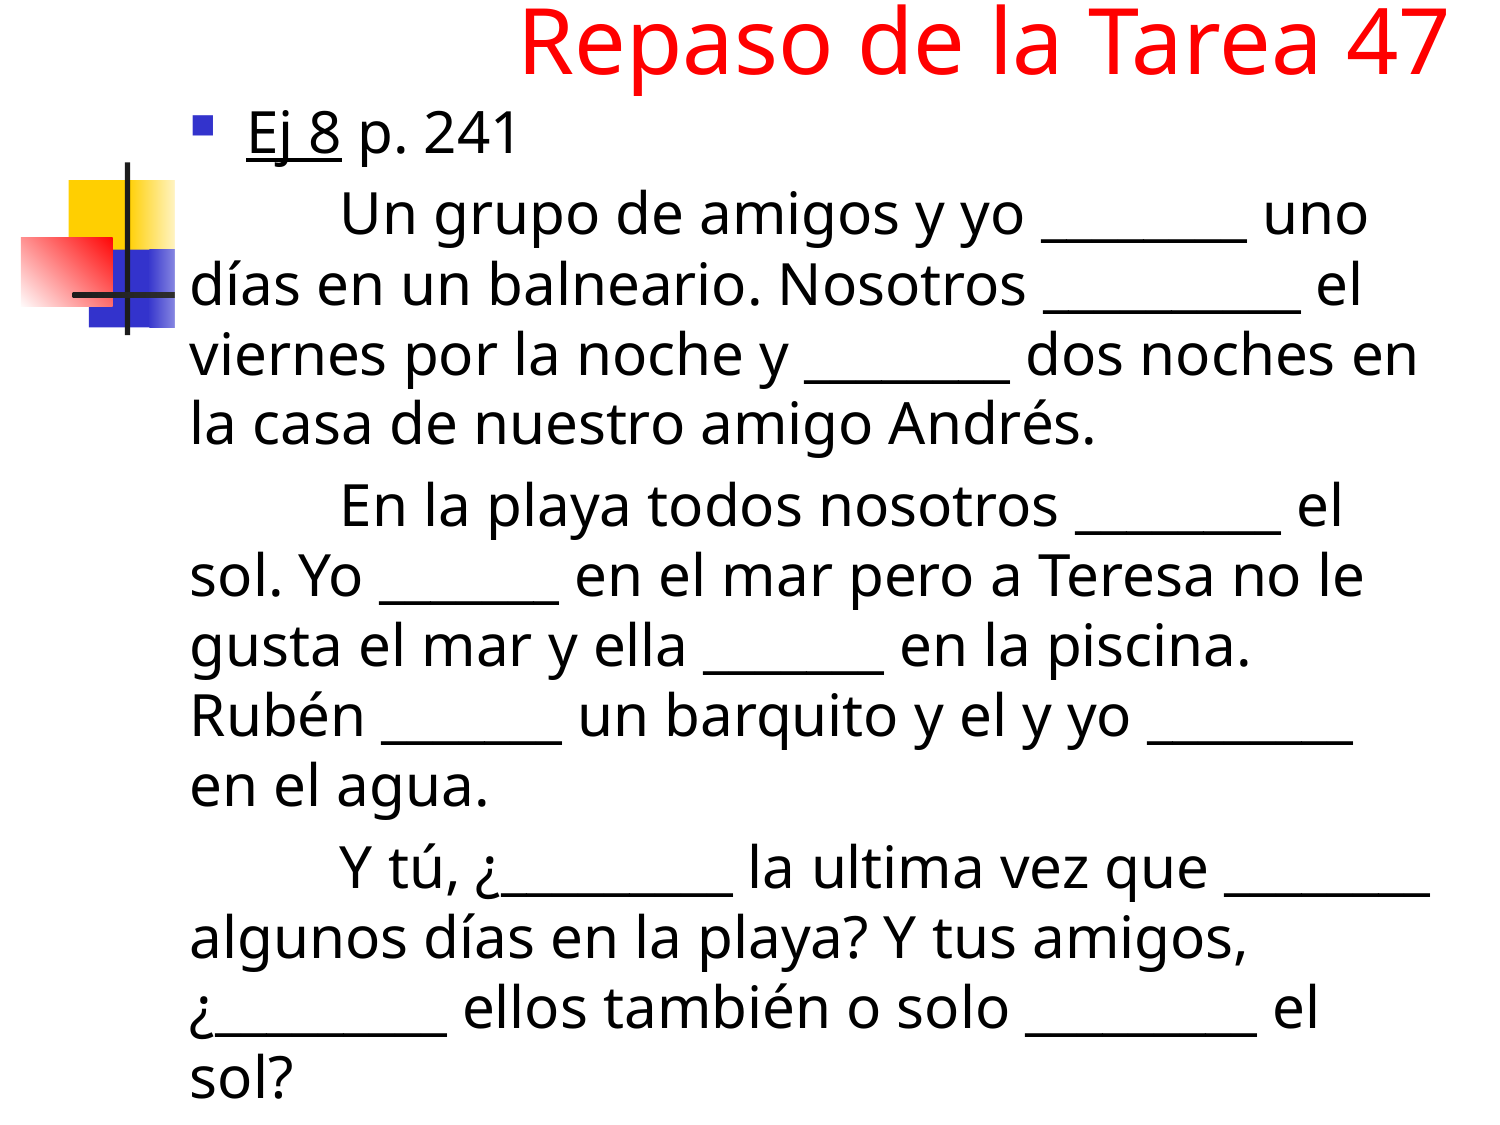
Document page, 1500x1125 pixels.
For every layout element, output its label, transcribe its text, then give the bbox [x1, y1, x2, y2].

title Repaso de la Tarea 47 [188, 0, 1468, 100]
list Ej 8 p. 241 Un grupo de amigos y yo ________ uno días en un balneario. Nosotros __________ el viernes por la noche y ________ dos noches en la casa de nuestro amigo Andrés. En la playa todos nosotros ________ el sol. Yo _______ en el mar pero a Teresa no le gusta el mar y ella _______ en la piscina. Rubén _______ un barquito y el y yo ________ en el agua. Y tú, ¿_________ la ultima vez que ________ algunos días en la playa? Y tus amigos, ¿_________ ellos también o solo _________ el sol? [174, 87, 1450, 763]
